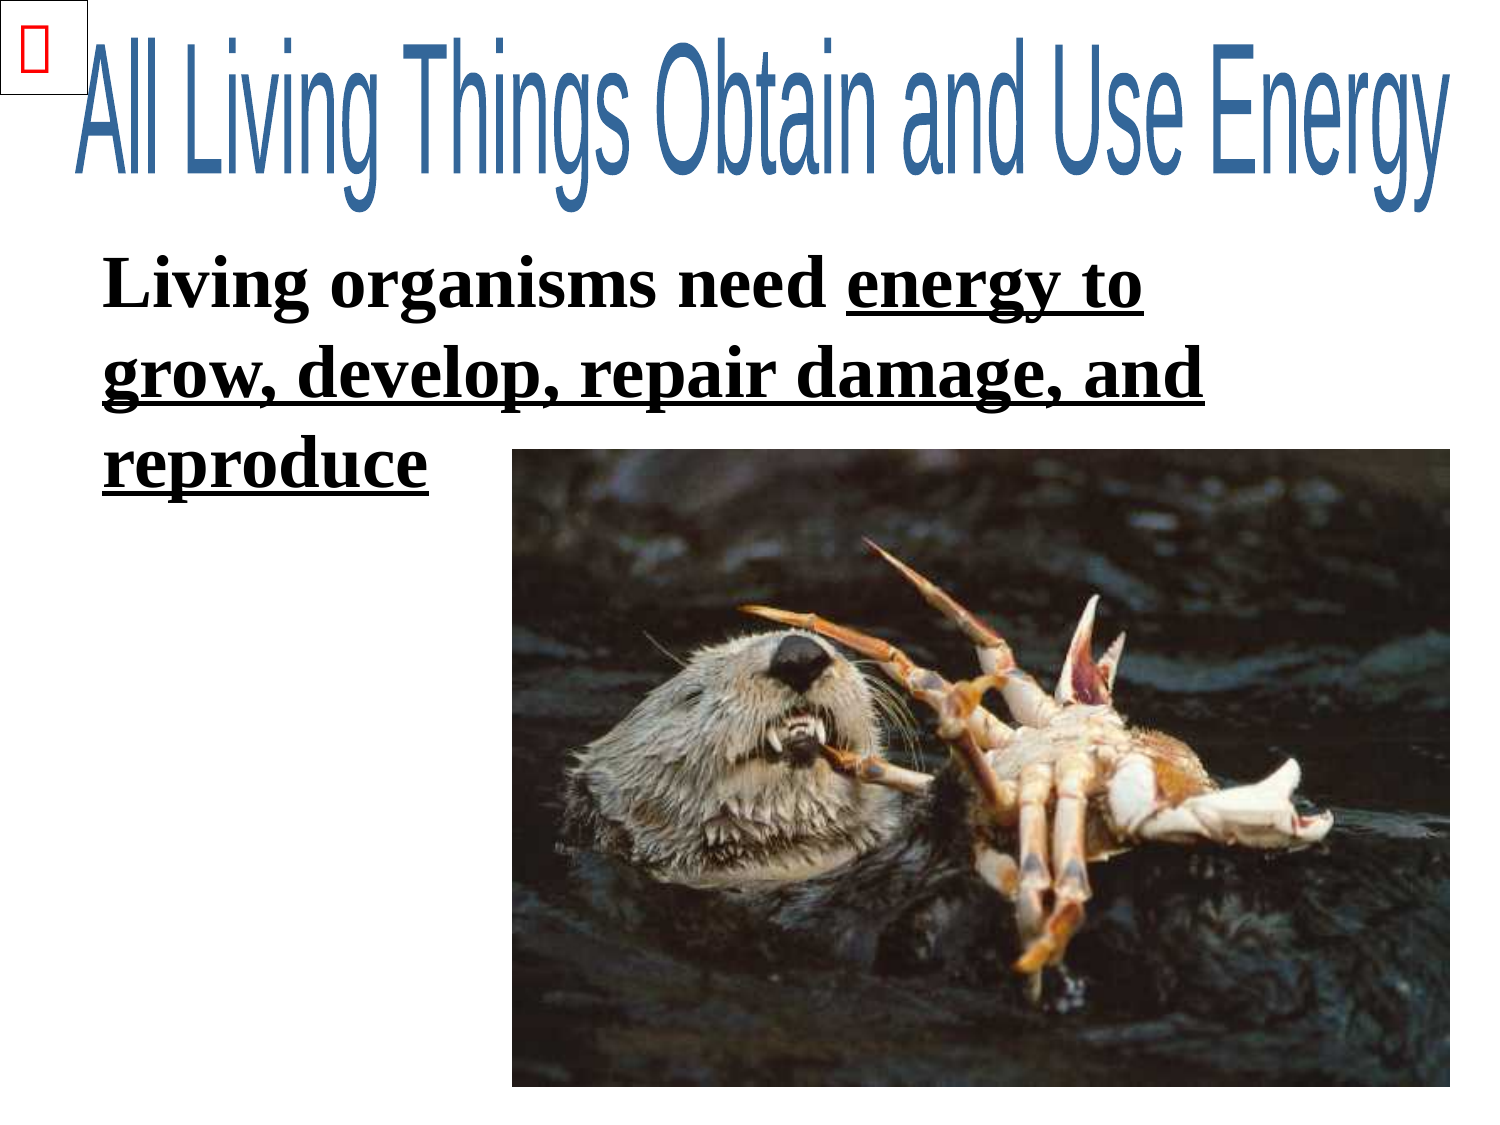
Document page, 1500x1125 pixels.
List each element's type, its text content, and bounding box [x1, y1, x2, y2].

picture [512, 449, 1451, 1087]
text_box Living organisms need energy to grow, develop, repair damage, and reproduce [87, 224, 1325, 510]
text_box  [0, 0, 88, 95]
